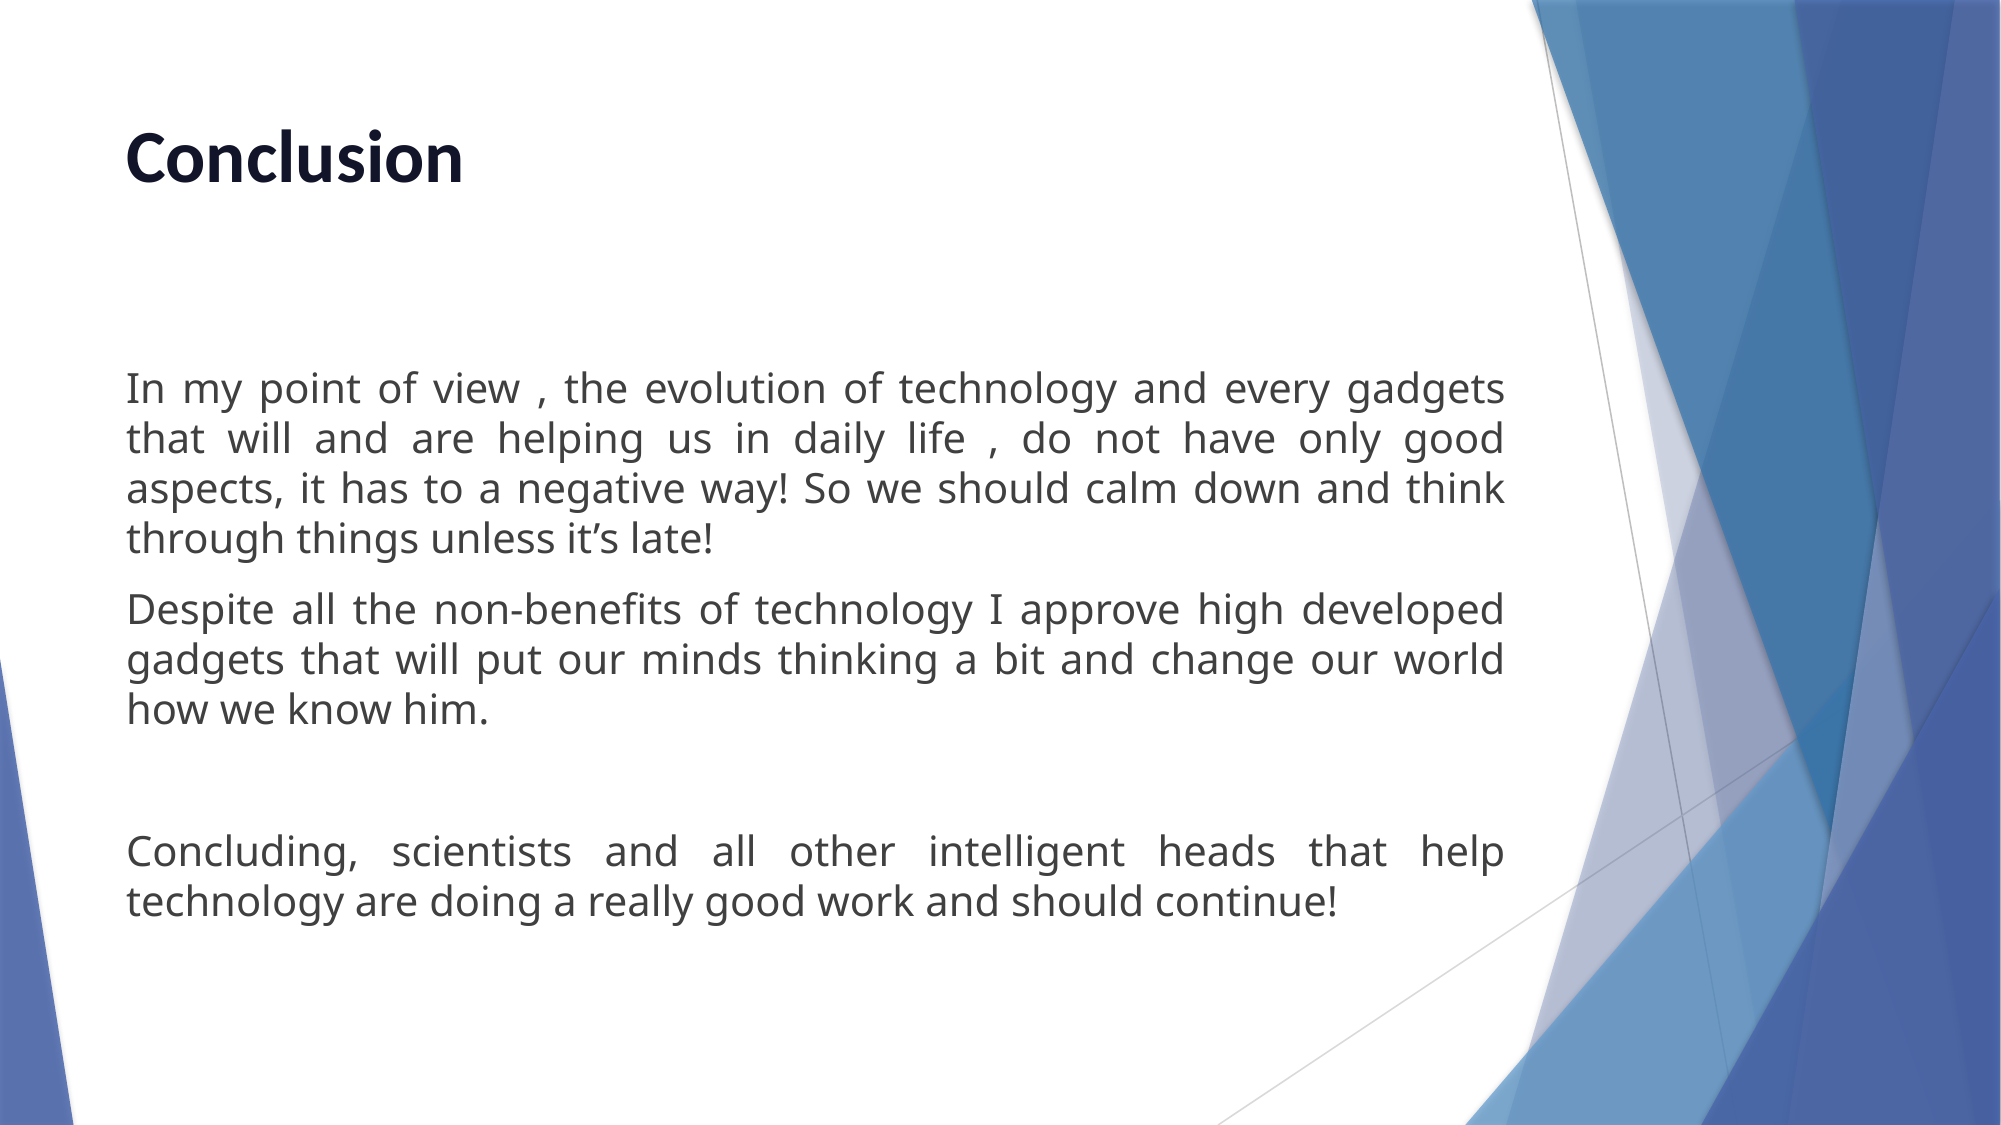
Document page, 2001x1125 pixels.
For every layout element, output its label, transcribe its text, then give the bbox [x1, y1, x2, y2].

list In my point of view , the evolution of technology and every gadgets that will and are helping us in daily life , do not have only good aspects, it has to a negative way! So we should calm down and think through things unless it’s late! Despite all the non-benefits of technology I approve high developed gadgets that will put our minds thinking a bit and change our world how we know him. Concluding, scientists and all other intelligent heads that help technology are doing a really good work and should continue! [111, 354, 1522, 992]
title Conclusion [111, 99, 1522, 317]
